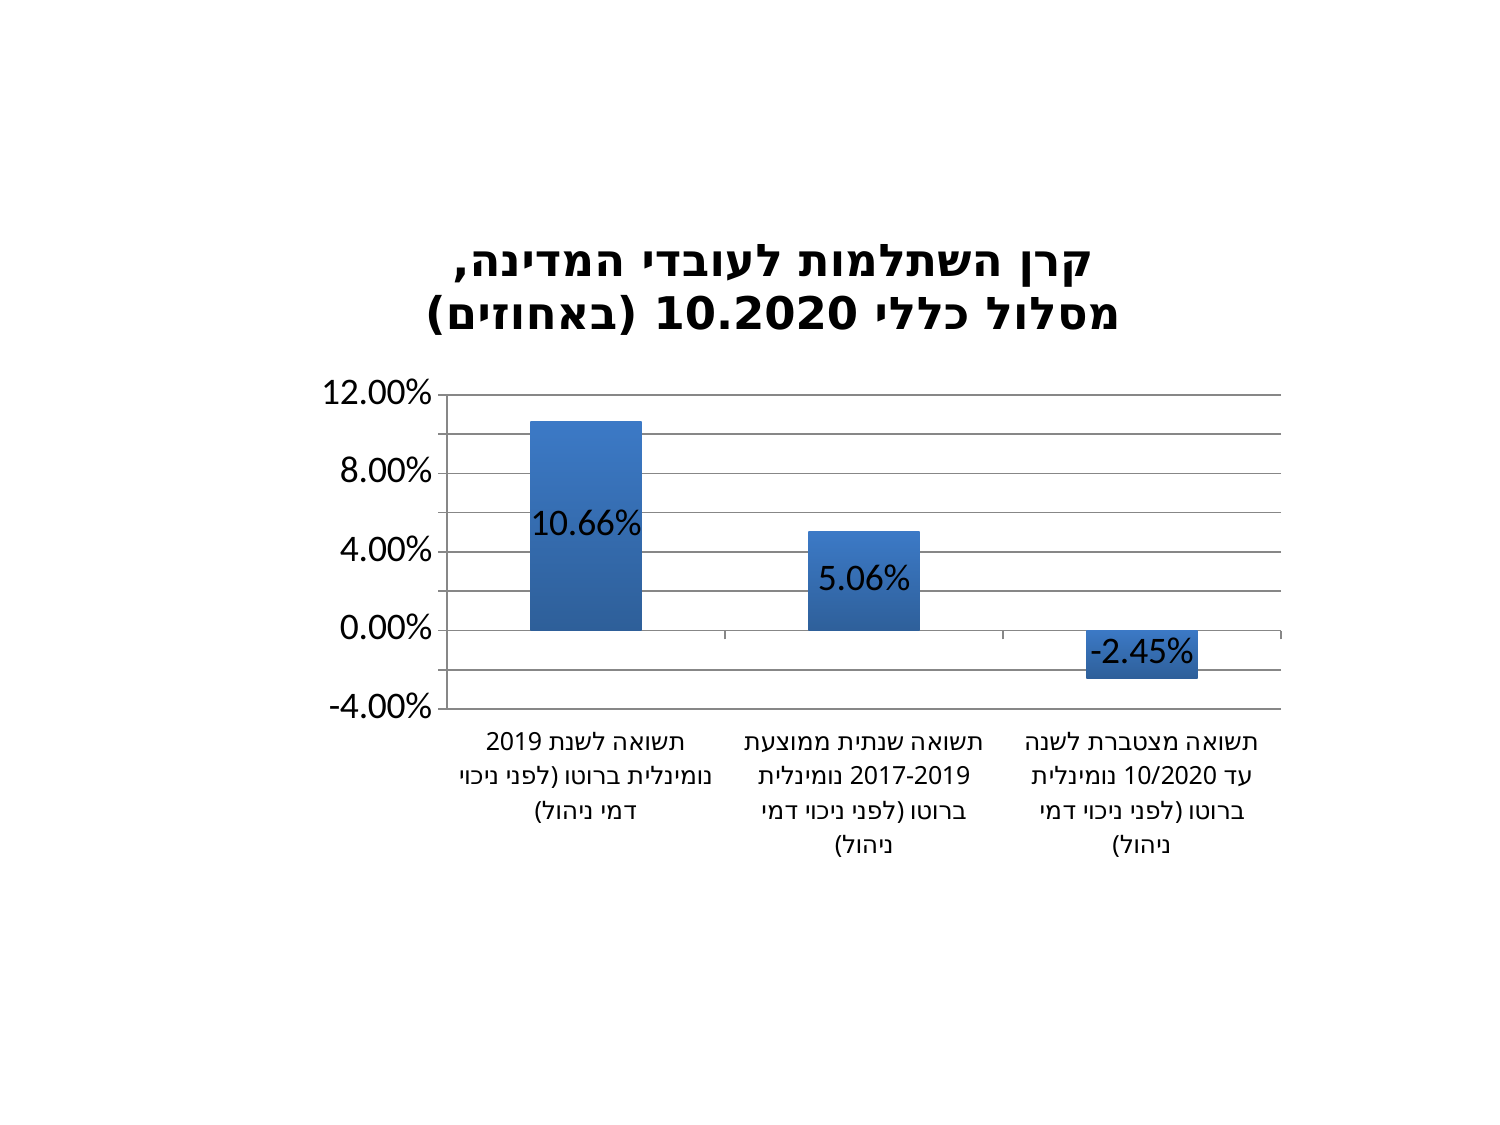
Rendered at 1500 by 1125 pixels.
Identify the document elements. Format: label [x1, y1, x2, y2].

chart [300, 207, 1302, 875]
